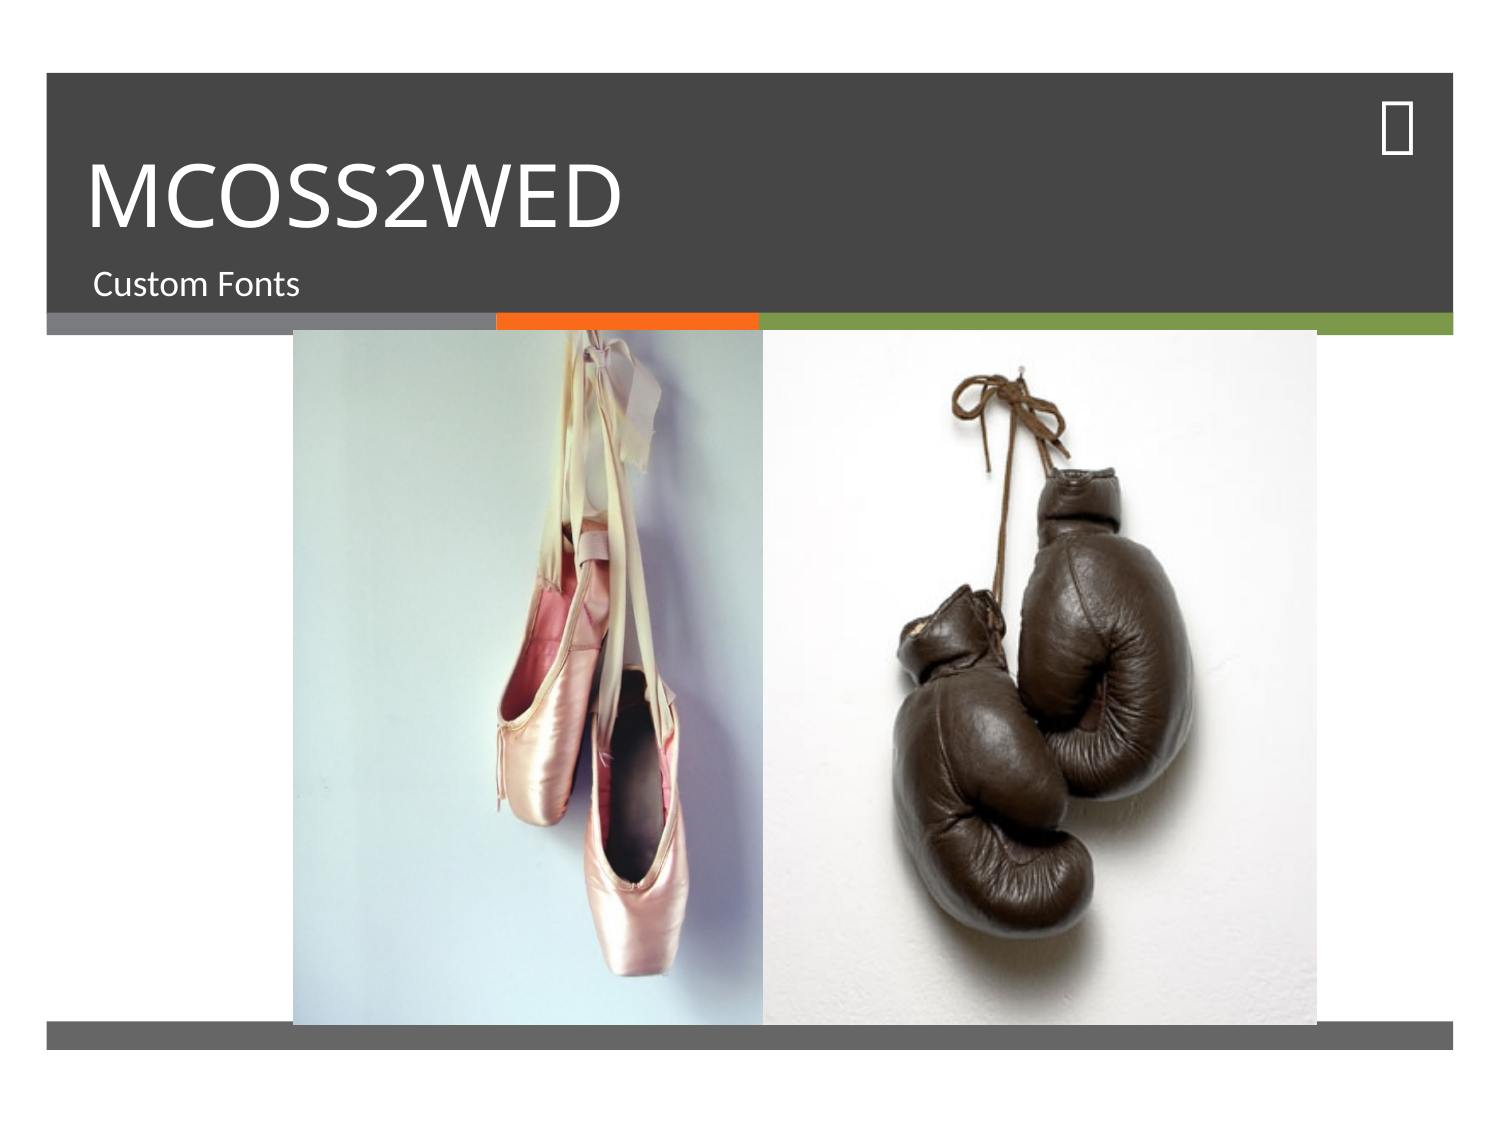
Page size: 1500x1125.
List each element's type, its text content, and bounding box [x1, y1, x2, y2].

subtitle Custom Fonts [78, 251, 1351, 331]
picture [293, 330, 1318, 1025]
title MCOSS2WED [69, 73, 1351, 253]
